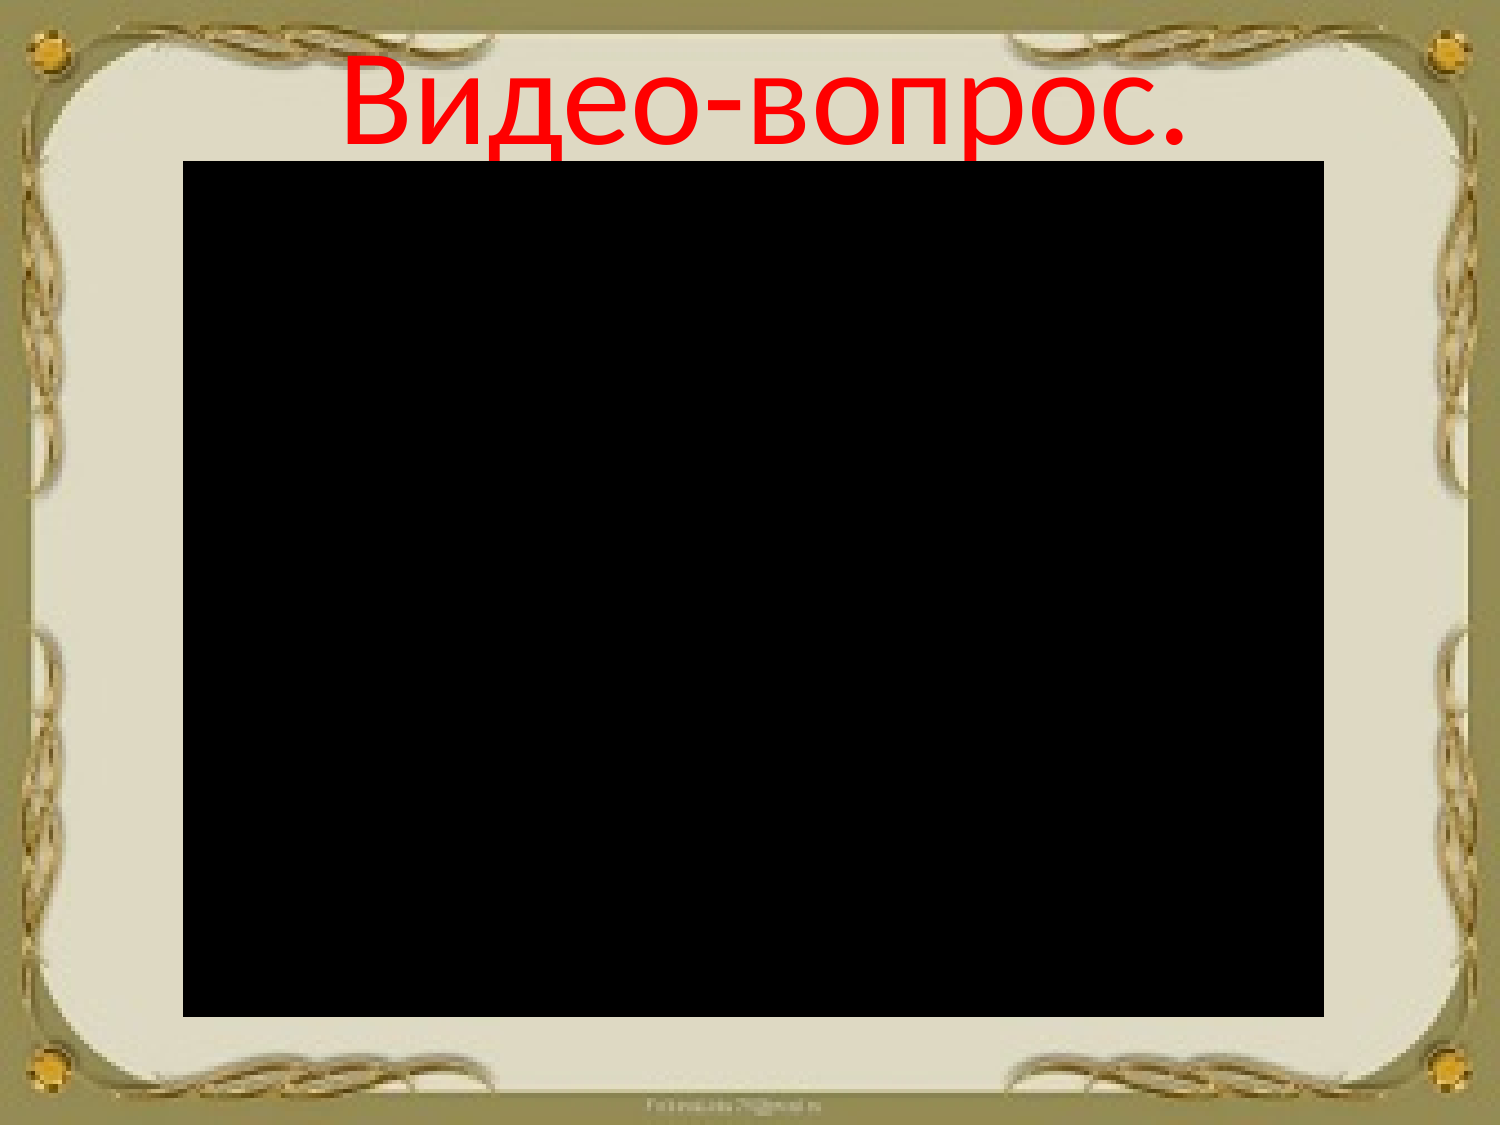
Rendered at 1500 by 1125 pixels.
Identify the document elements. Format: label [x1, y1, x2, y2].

text_box [182, 160, 1326, 1018]
picture [0, 0, 1500, 1125]
